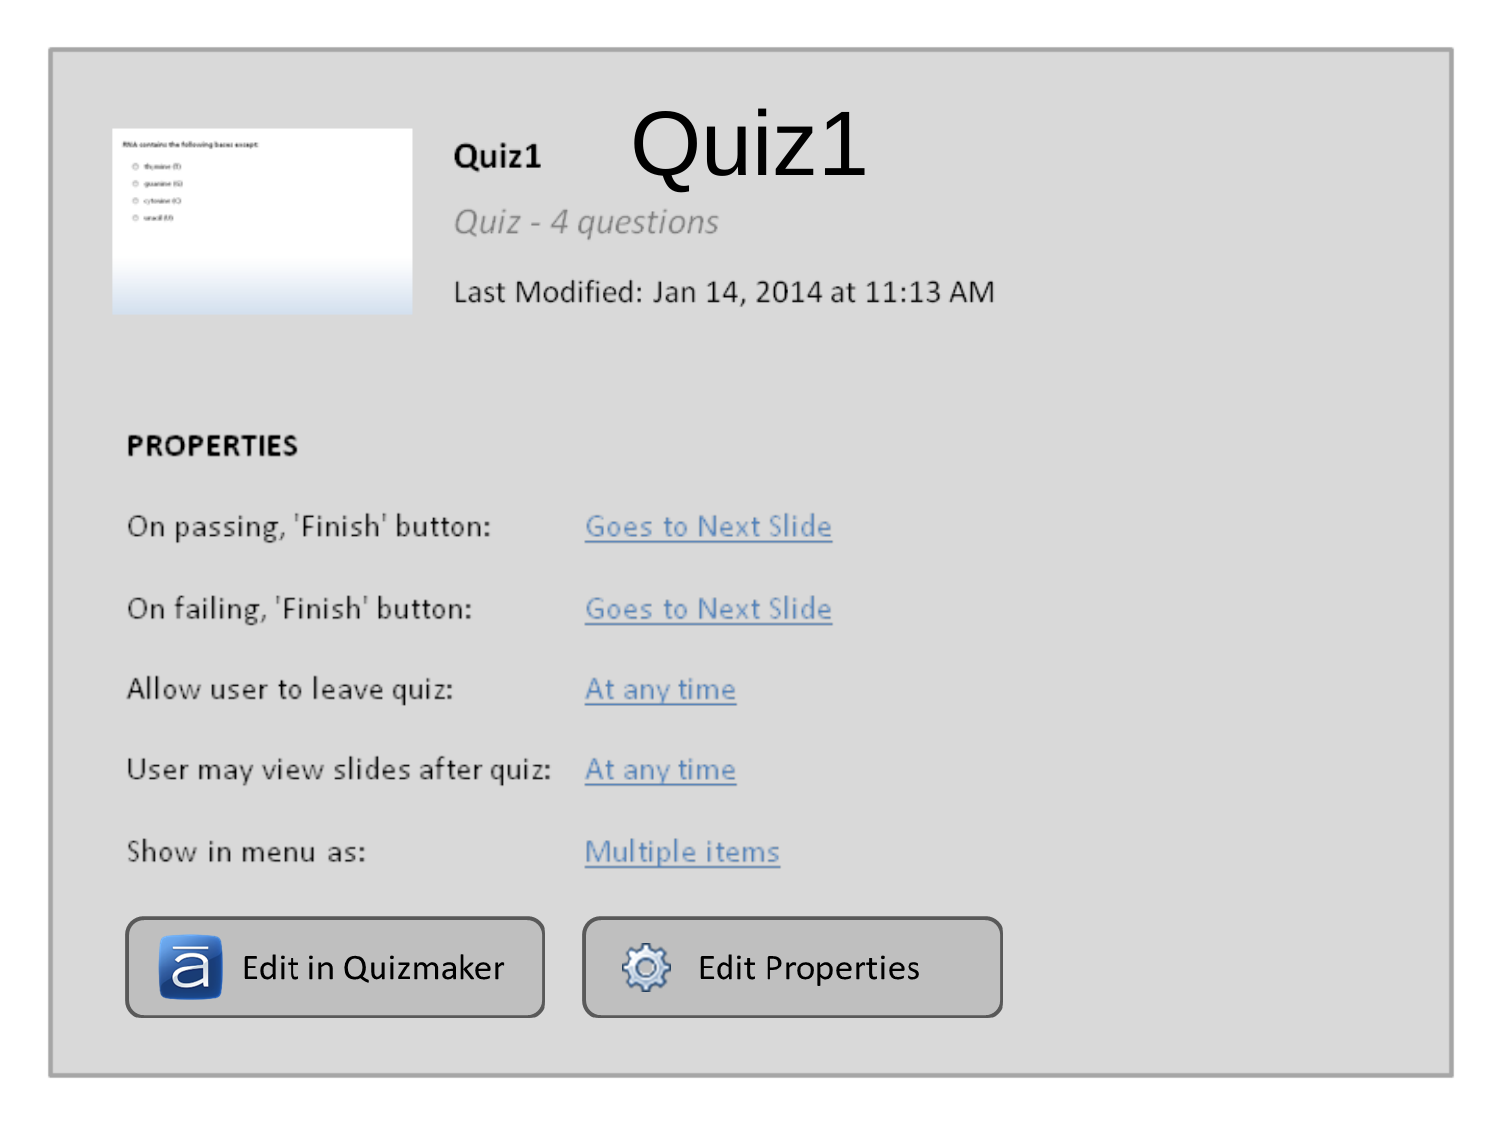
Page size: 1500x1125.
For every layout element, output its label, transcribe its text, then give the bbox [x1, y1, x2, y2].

title Quiz1 [75, 45, 1425, 233]
picture [0, 0, 1500, 1125]
